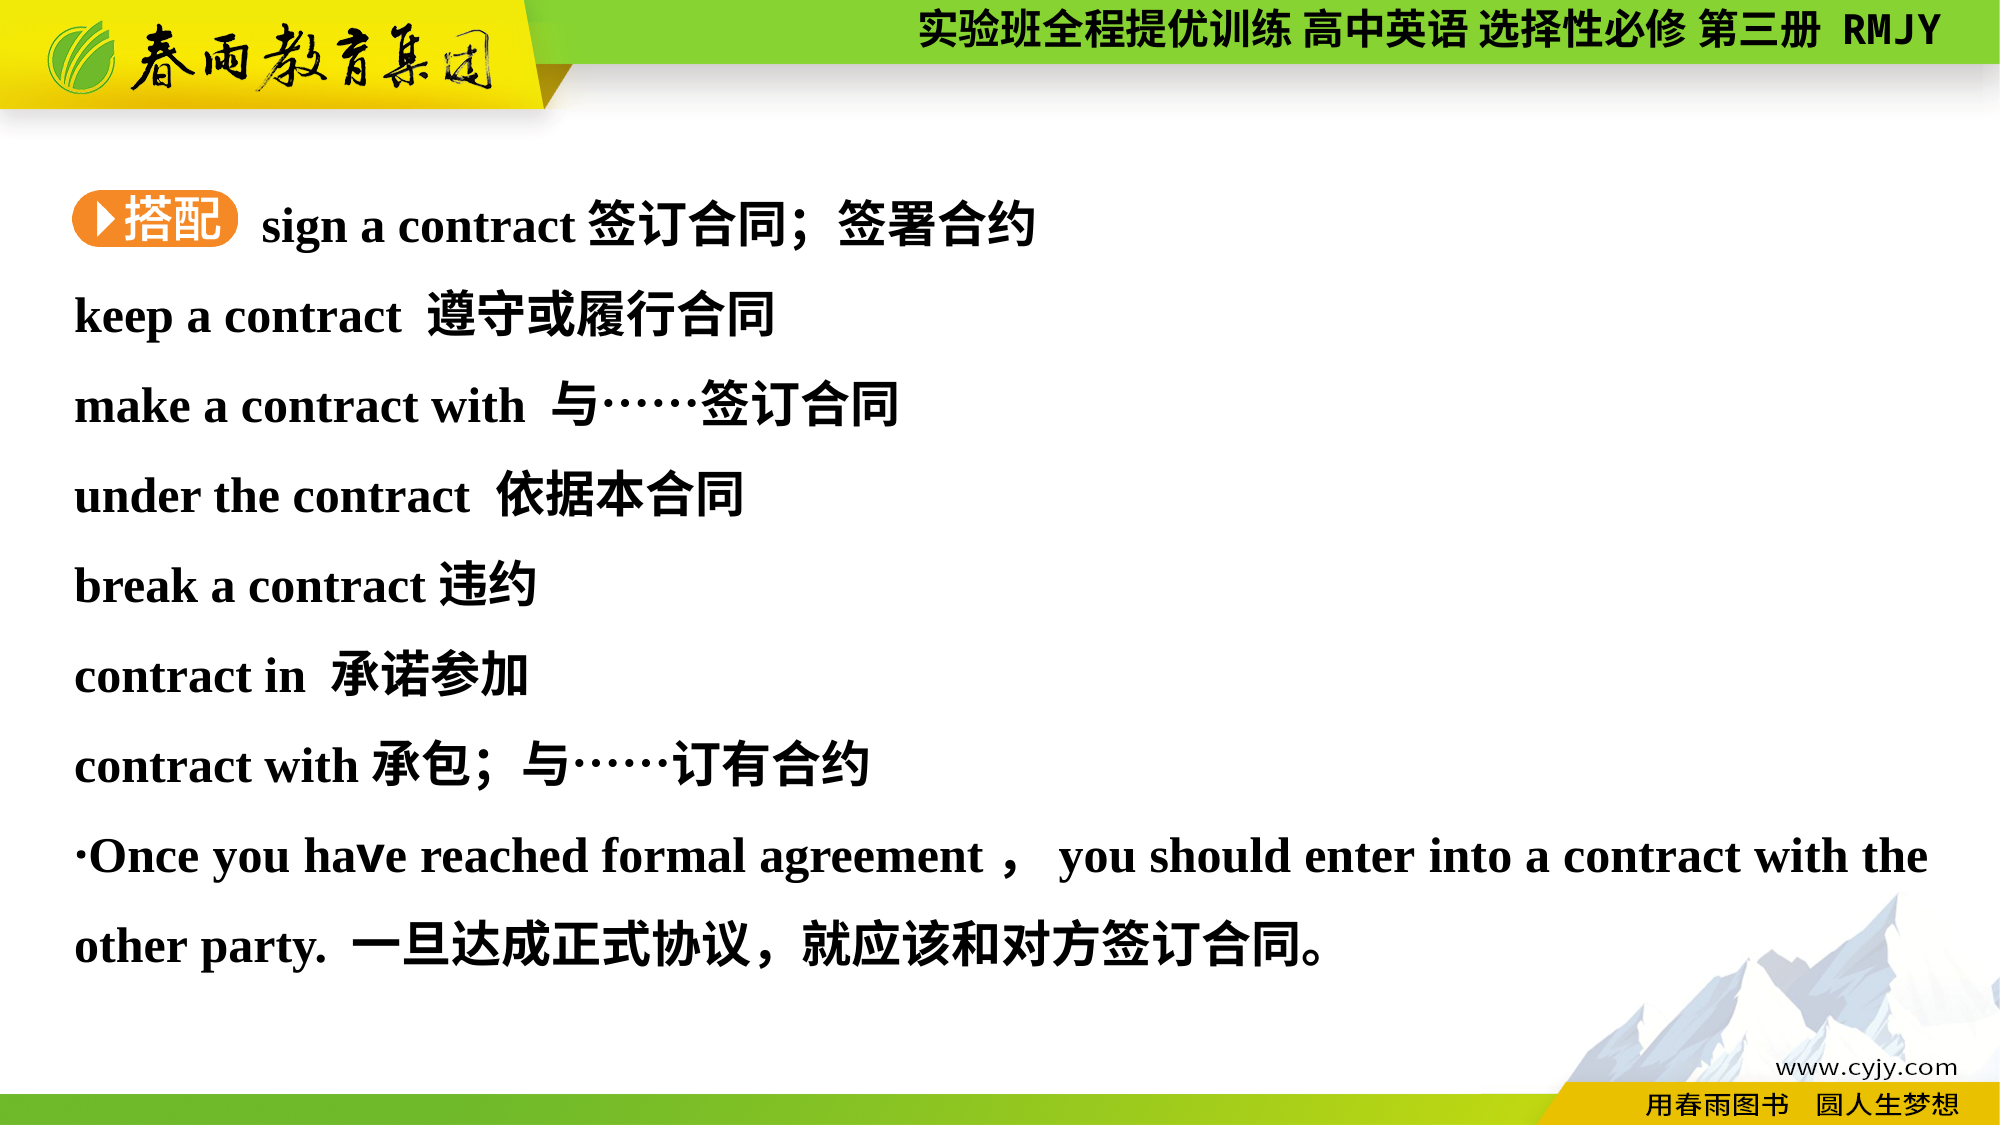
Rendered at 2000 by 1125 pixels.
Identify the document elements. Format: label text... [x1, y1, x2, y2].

list sign a contract签订合同；签署合约 keep a contract 遵守或履行合同 make a contract with 与……签订合同 under the contract 依据本合同 break a contract违约 contract in 承诺参加 contract with承包；与……订有合约 ·Once you have reached formal agreement，you should enter into a contract with the other party. 一旦达成正式协议，就应该和对方签订合同。 [59, 154, 1944, 988]
picture [0, 0, 2000, 1125]
